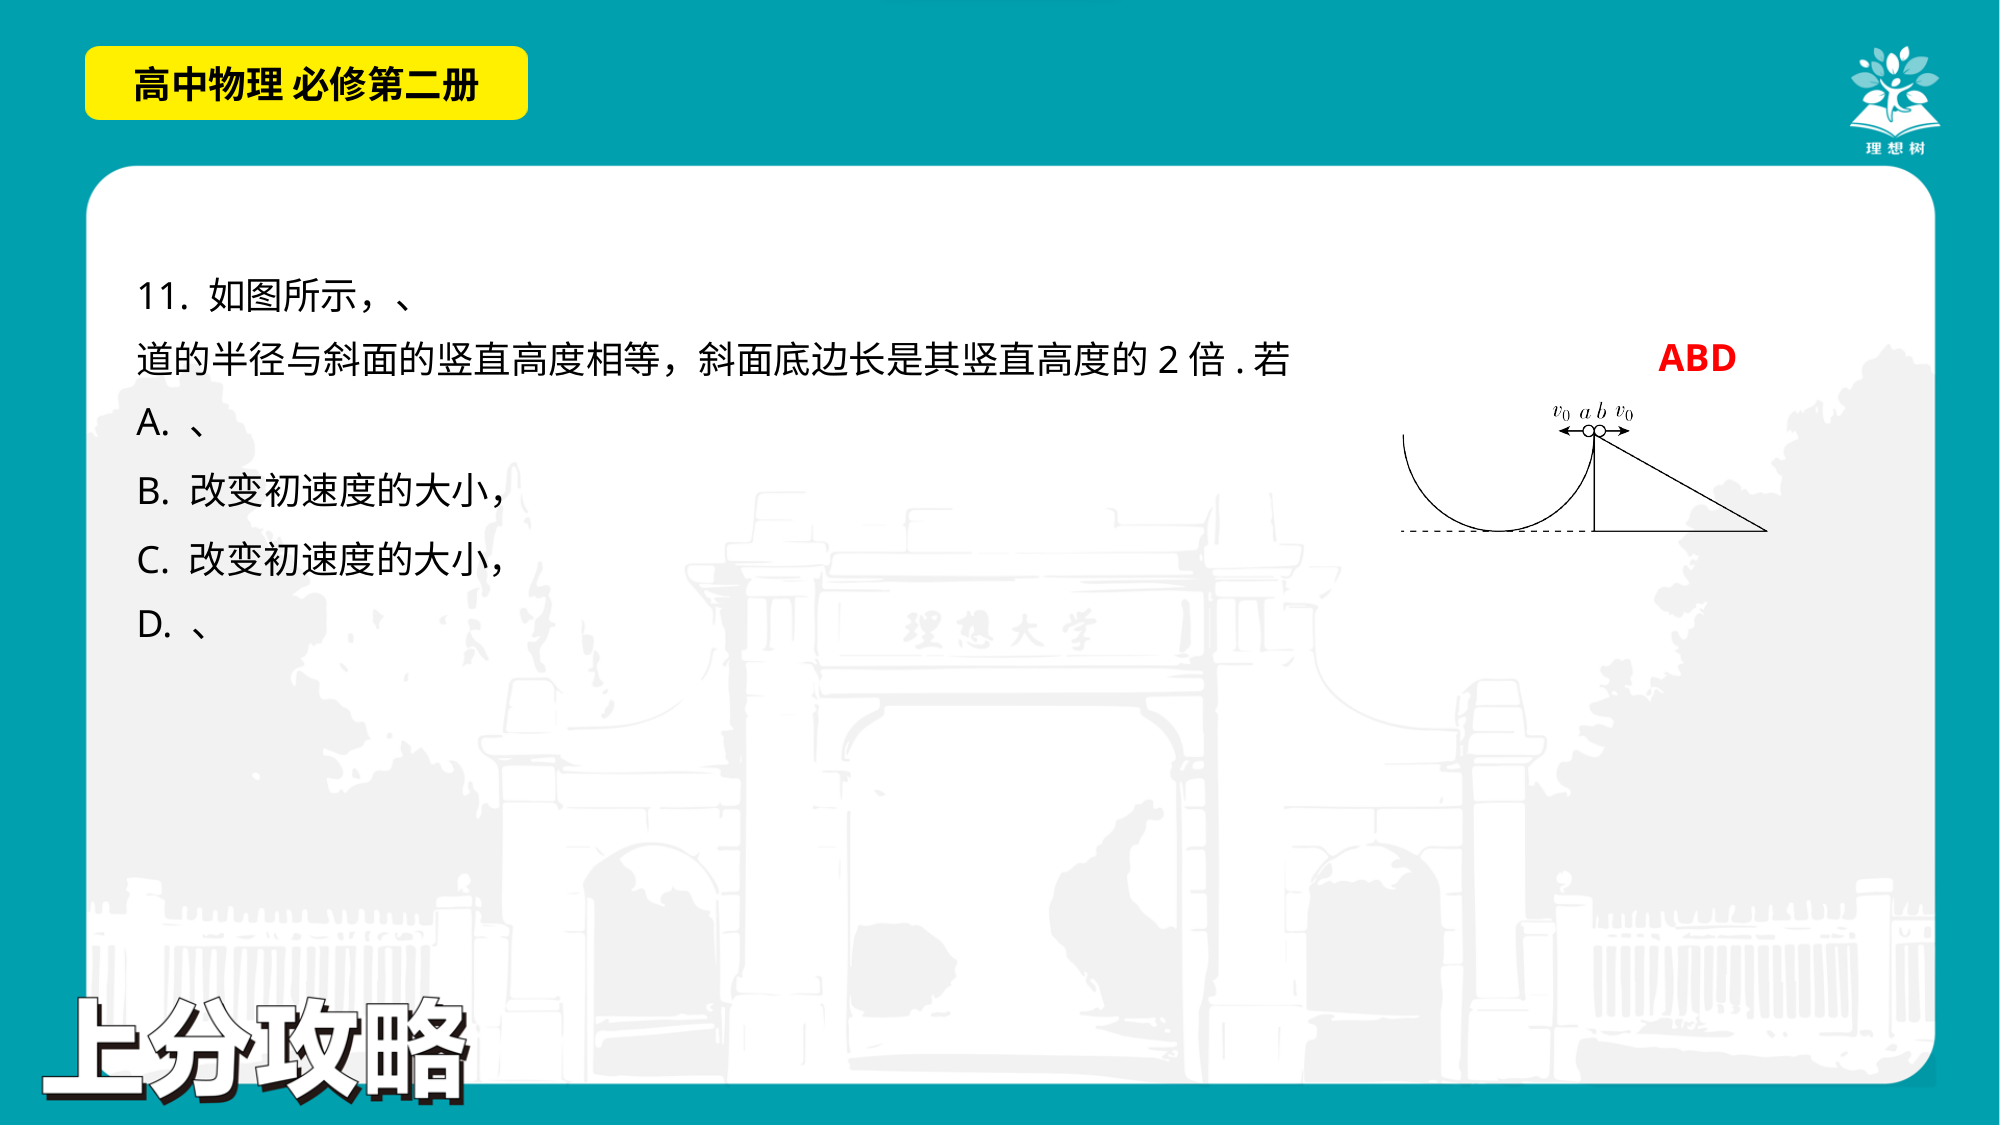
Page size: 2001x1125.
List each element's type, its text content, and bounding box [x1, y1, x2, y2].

picture [0, 0, 2000, 1125]
text_box ABD [1643, 314, 1753, 373]
